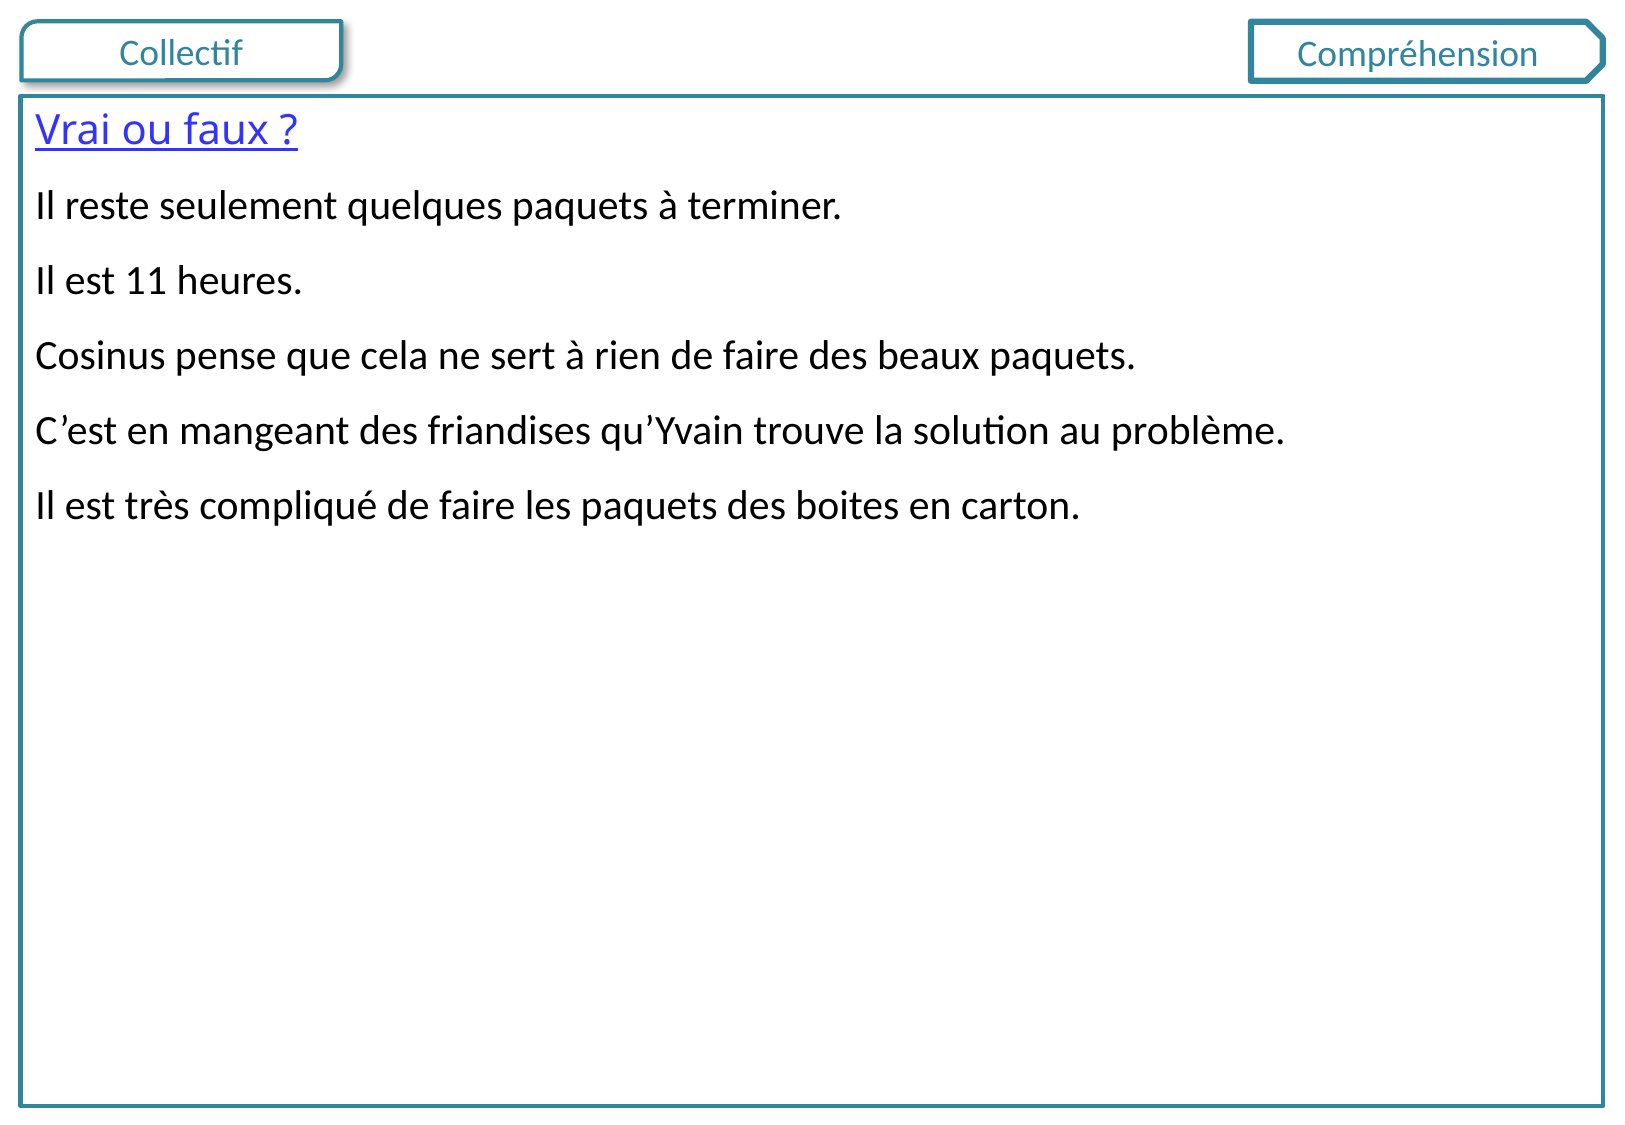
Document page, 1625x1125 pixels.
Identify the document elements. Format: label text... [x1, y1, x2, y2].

list Vrai ou faux ? Il reste seulement quelques paquets à terminer. Il est 11 heures. Cosinus pense que cela ne sert à rien de faire des beaux paquets. C’est en mangeant des friandises qu’Yvain trouve la solution au problème. Il est très compliqué de faire les paquets des boites en carton. [18, 94, 1605, 1108]
list Compréhension [1251, 21, 1585, 81]
